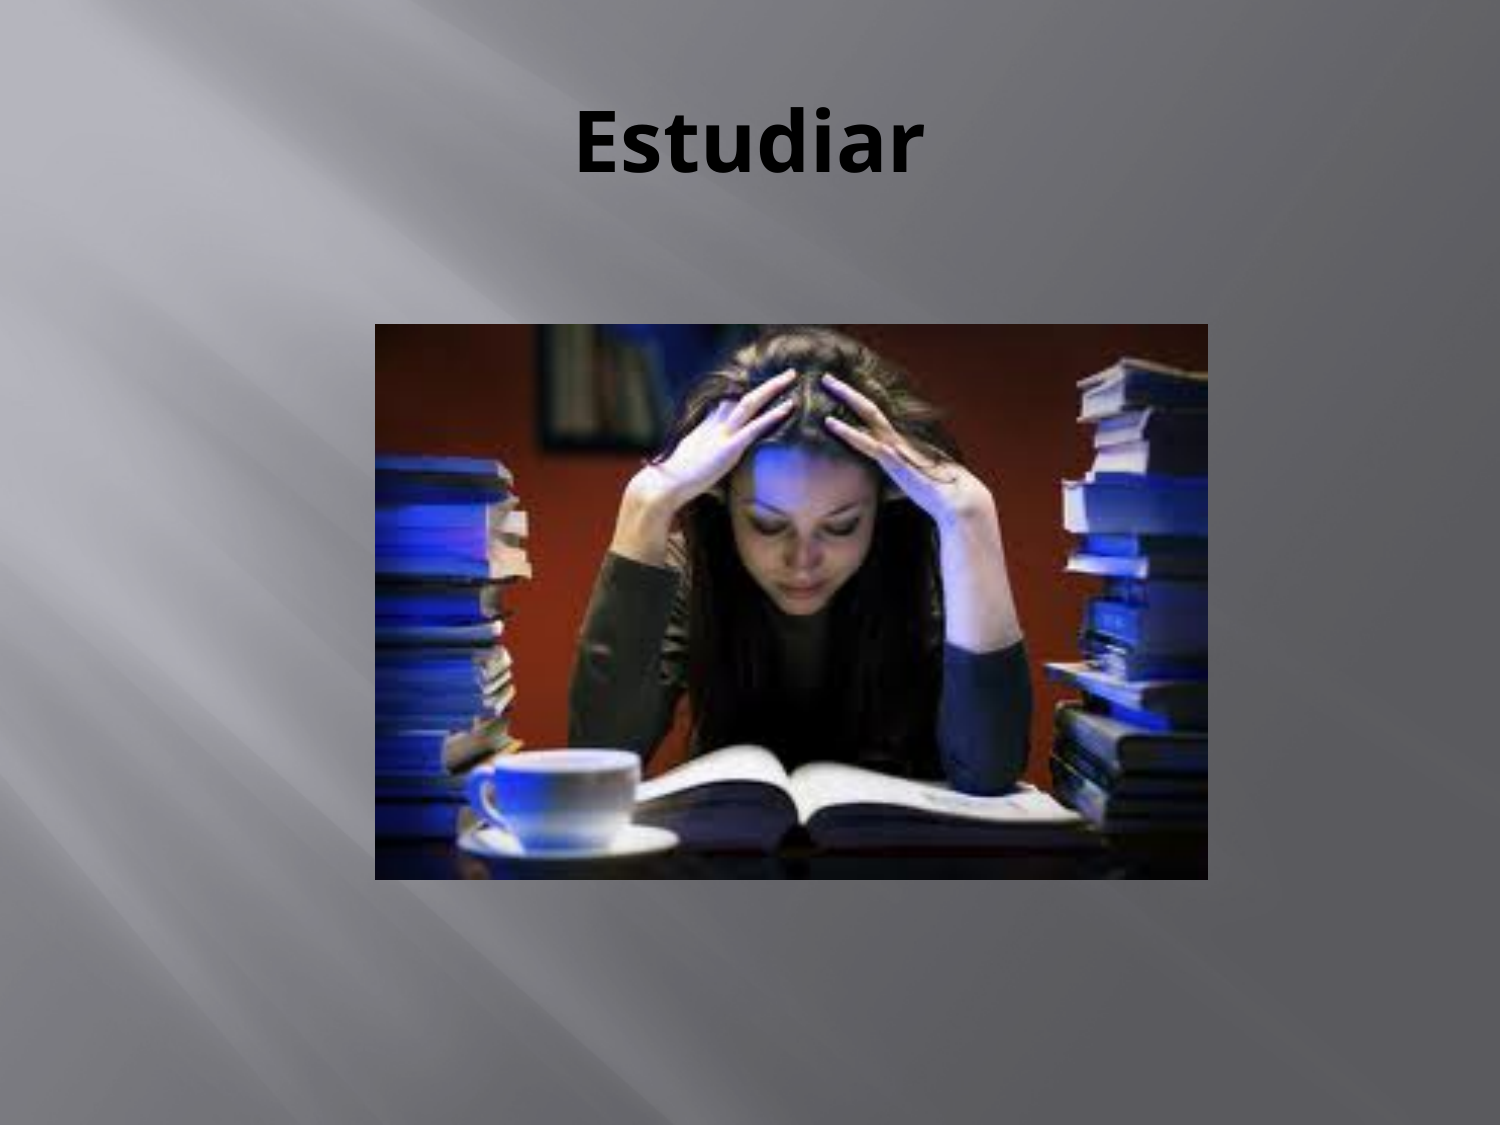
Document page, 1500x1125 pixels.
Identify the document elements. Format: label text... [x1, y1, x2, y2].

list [374, 324, 1208, 880]
title Estudiar [75, 45, 1425, 233]
